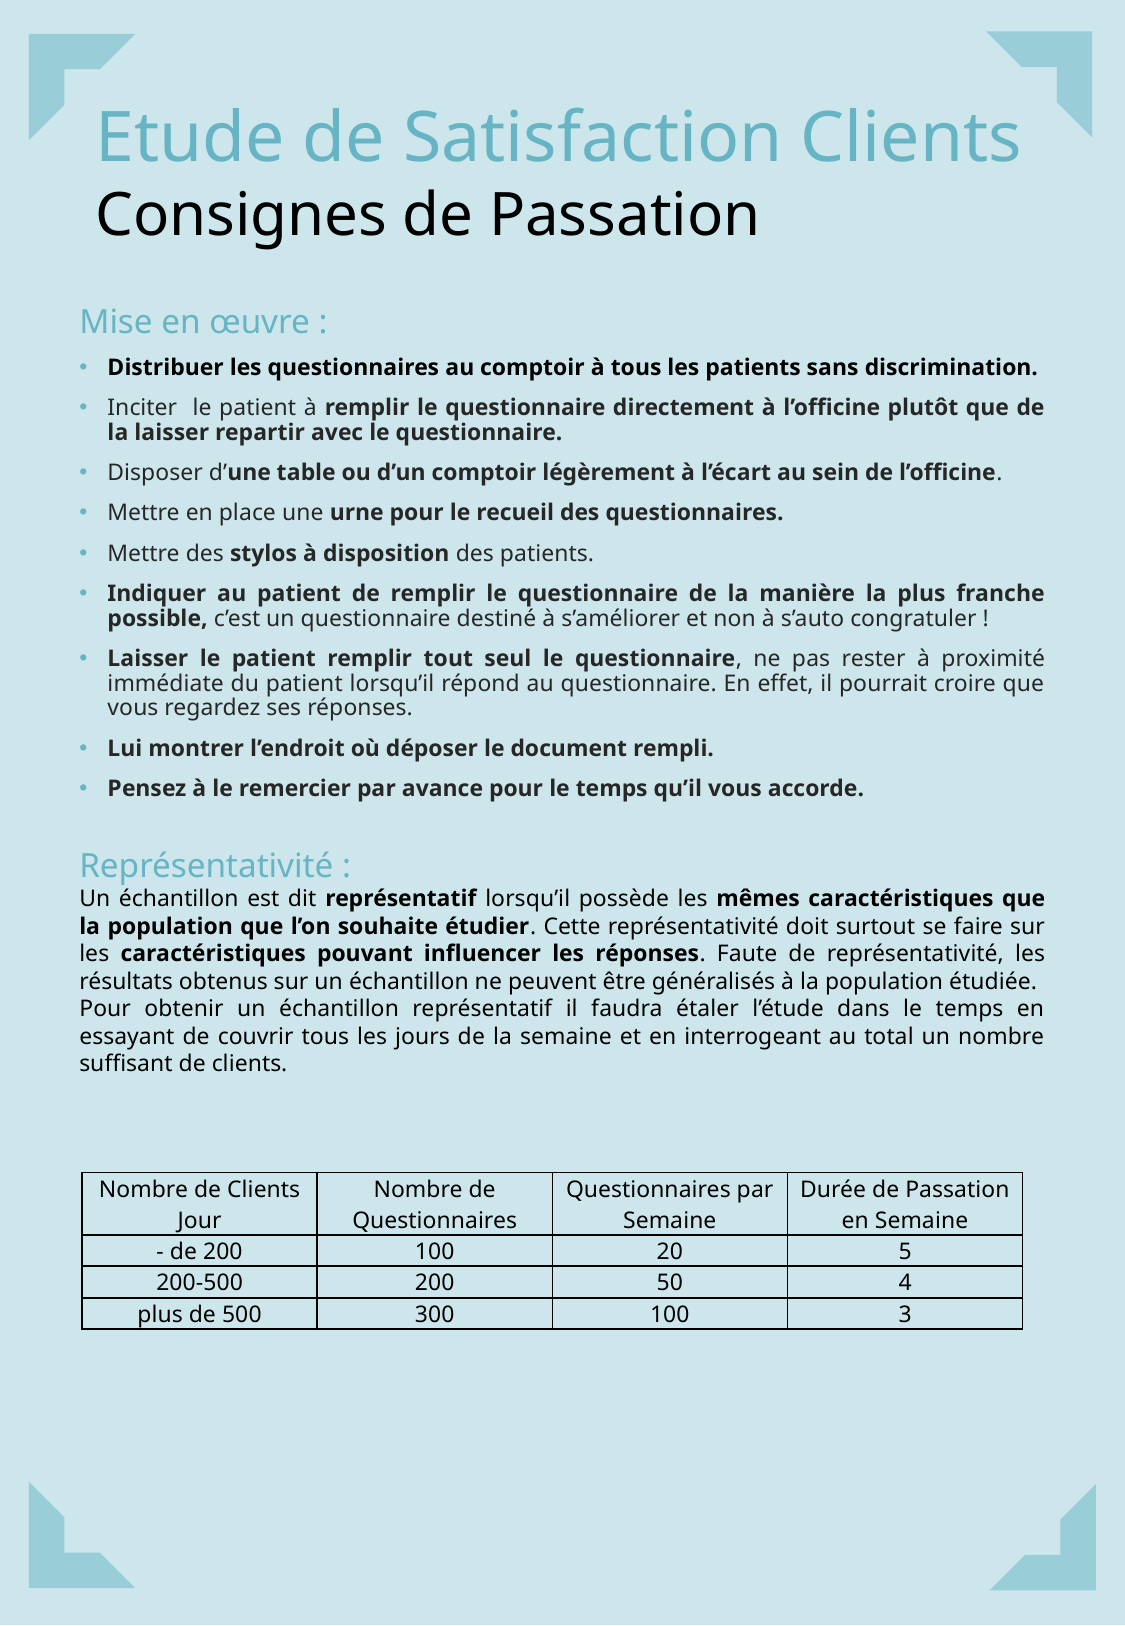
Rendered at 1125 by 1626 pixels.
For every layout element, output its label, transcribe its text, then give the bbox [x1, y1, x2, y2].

title Etude de Satisfaction Clients Consignes de Passation [80, 84, 1051, 239]
table_cell 50 [553, 1267, 787, 1297]
table_cell 200 [318, 1267, 552, 1297]
table_header Nombre de Clients Jour [83, 1182, 316, 1234]
table_cell - de 200 [83, 1236, 316, 1265]
table_cell 5 [788, 1236, 1022, 1265]
table_cell 100 [553, 1299, 787, 1328]
table_header Durée de Passation en Semaine [788, 1182, 1022, 1234]
text_box [27, 32, 138, 143]
table_cell 4 [788, 1267, 1022, 1297]
text_box [983, 30, 1094, 141]
list Mise en œuvre : Distribuer les questionnaires au comptoir à tous les patients sans discrimination. Inciter le patient à remplir le questionnaire directement à l’officine plutôt que de la laisser repartir avec le questionnaire. Disposer d’une table ou d’un comptoir légèrement à l’écart au sein de l’officine. Mettre en place une urne pour le recueil des questionnaires. Mettre des stylos à disposition des patients. Indiquer au patient de remplir le questionnaire de la manière la plus franche possible, c’est un questionnaire destiné à s’améliorer et non à s’auto congratuler ! Laisser le patient remplir tout seul le questionnaire, ne pas rester à proximité immédiate du patient lorsqu’il répond au questionnaire. En effet, il pourrait croire que vous regardez ses réponses. Lui montrer l’endroit où déposer le document rempli. Pensez à le remercier par avance pour le temps qu’il vous accorde. Représentativité : Un échantillon est dit représentatif lorsqu’il possède les mêmes caractéristiques que la population que l’on souhaite étudier. Cette représentativité doit surtout se faire sur les caractéristiques pouvant influencer les réponses. Faute de représentativité, les résultats obtenus sur un échantillon ne peuvent être généralisés à la population étudiée. Pour obtenir un échantillon représentatif il faudra étaler l’étude dans le temps en essayant de couvrir tous les jours de la semaine et en interrogeant au total un nombre suffisant de clients. [64, 239, 1061, 1182]
table_cell 300 [318, 1299, 552, 1328]
table_cell 20 [553, 1236, 787, 1265]
table_cell 3 [788, 1299, 1022, 1328]
table_cell plus de 500 [83, 1299, 316, 1328]
text_box [27, 1479, 138, 1590]
text_box [987, 1481, 1097, 1592]
table_header Questionnaires par Semaine [553, 1182, 787, 1234]
table_header Nombre de Questionnaires [318, 1182, 552, 1234]
table_cell 100 [318, 1236, 552, 1265]
table_cell 200-500 [83, 1267, 316, 1297]
